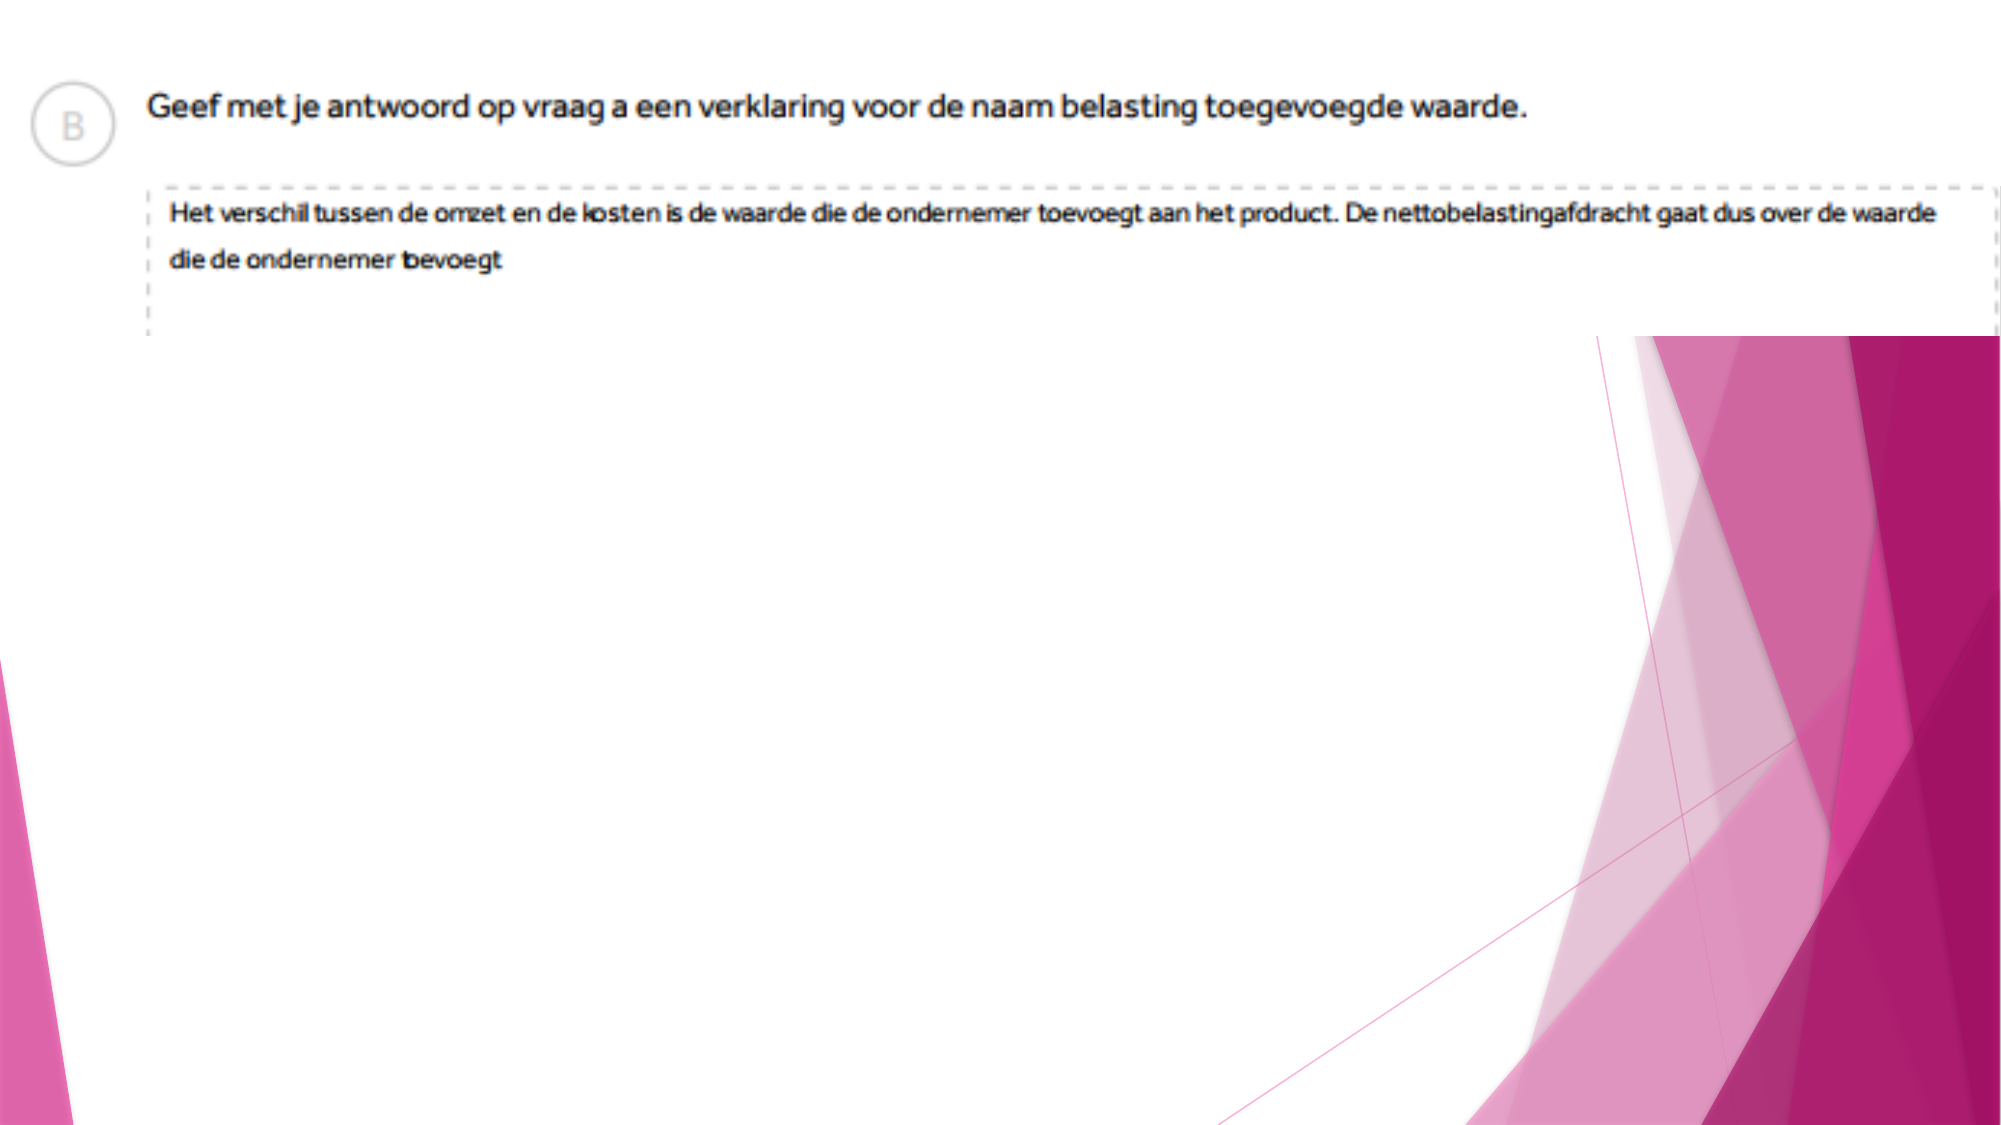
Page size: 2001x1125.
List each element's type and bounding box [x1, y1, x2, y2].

picture [0, 0, 2001, 336]
